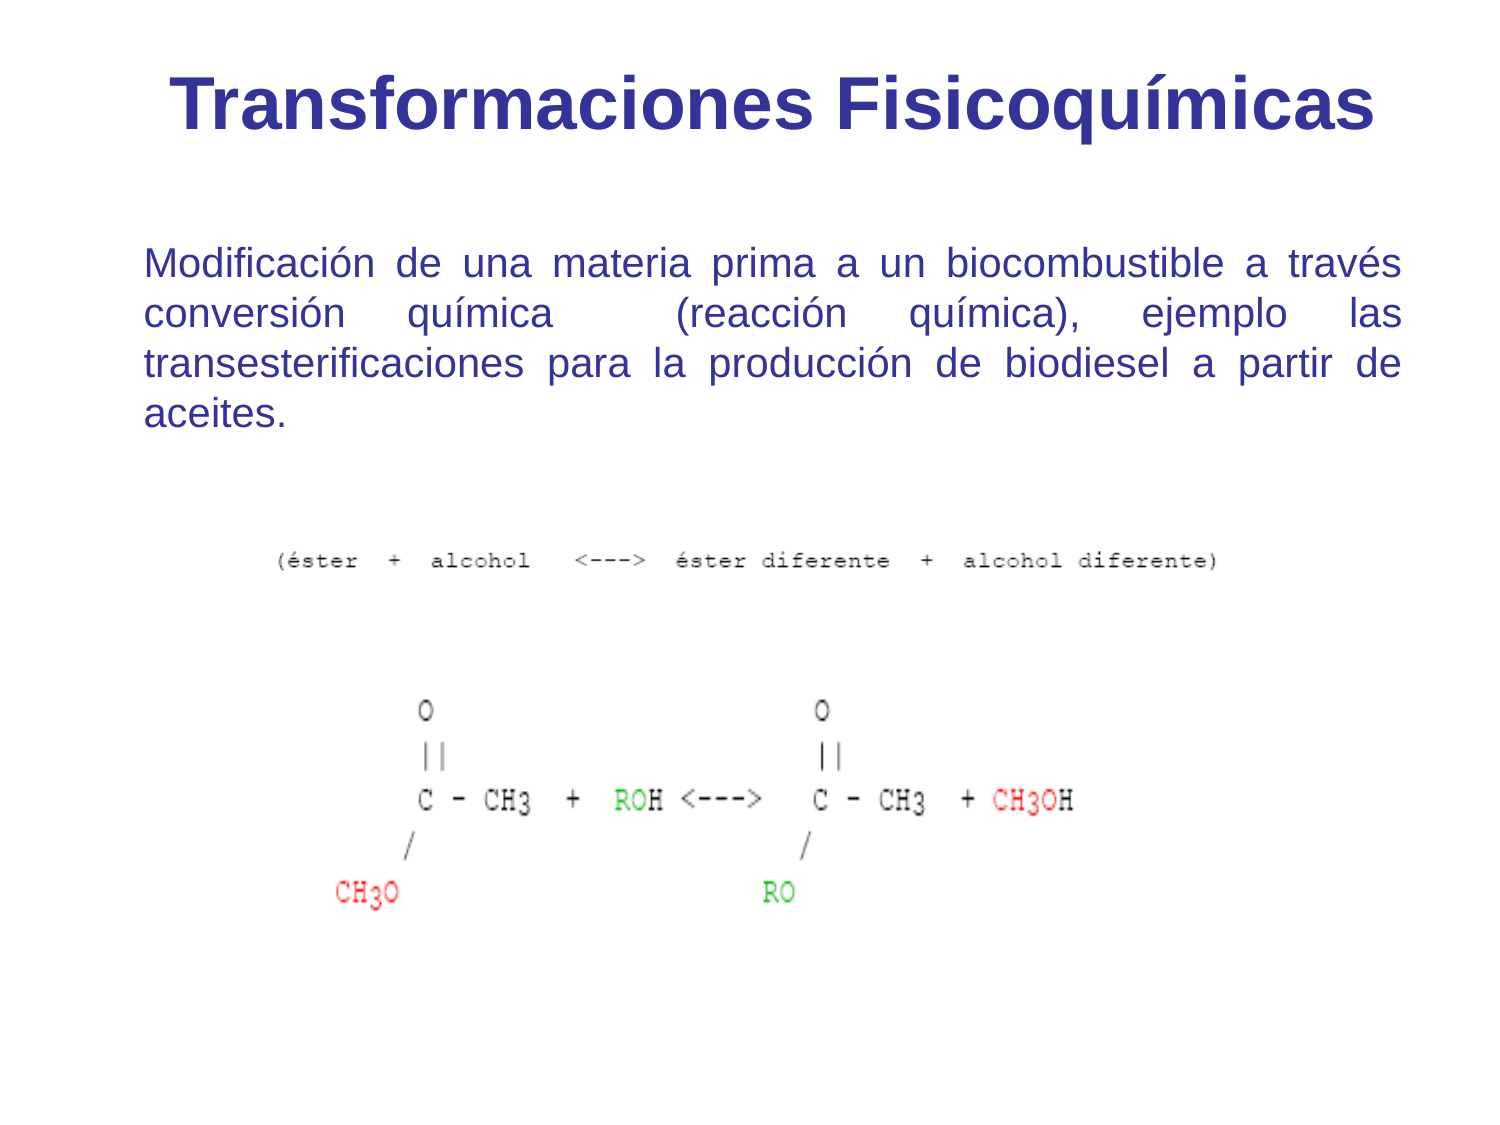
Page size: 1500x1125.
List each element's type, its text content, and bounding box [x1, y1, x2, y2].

text_box Transformaciones Fisicoquímicas Modificación de una materia prima a un biocombustible a través conversión química (reacción química), ejemplo las transesterificaciones para la producción de biodiesel a partir de aceites. [128, 46, 1418, 600]
picture [268, 528, 1232, 597]
picture [292, 655, 1126, 953]
